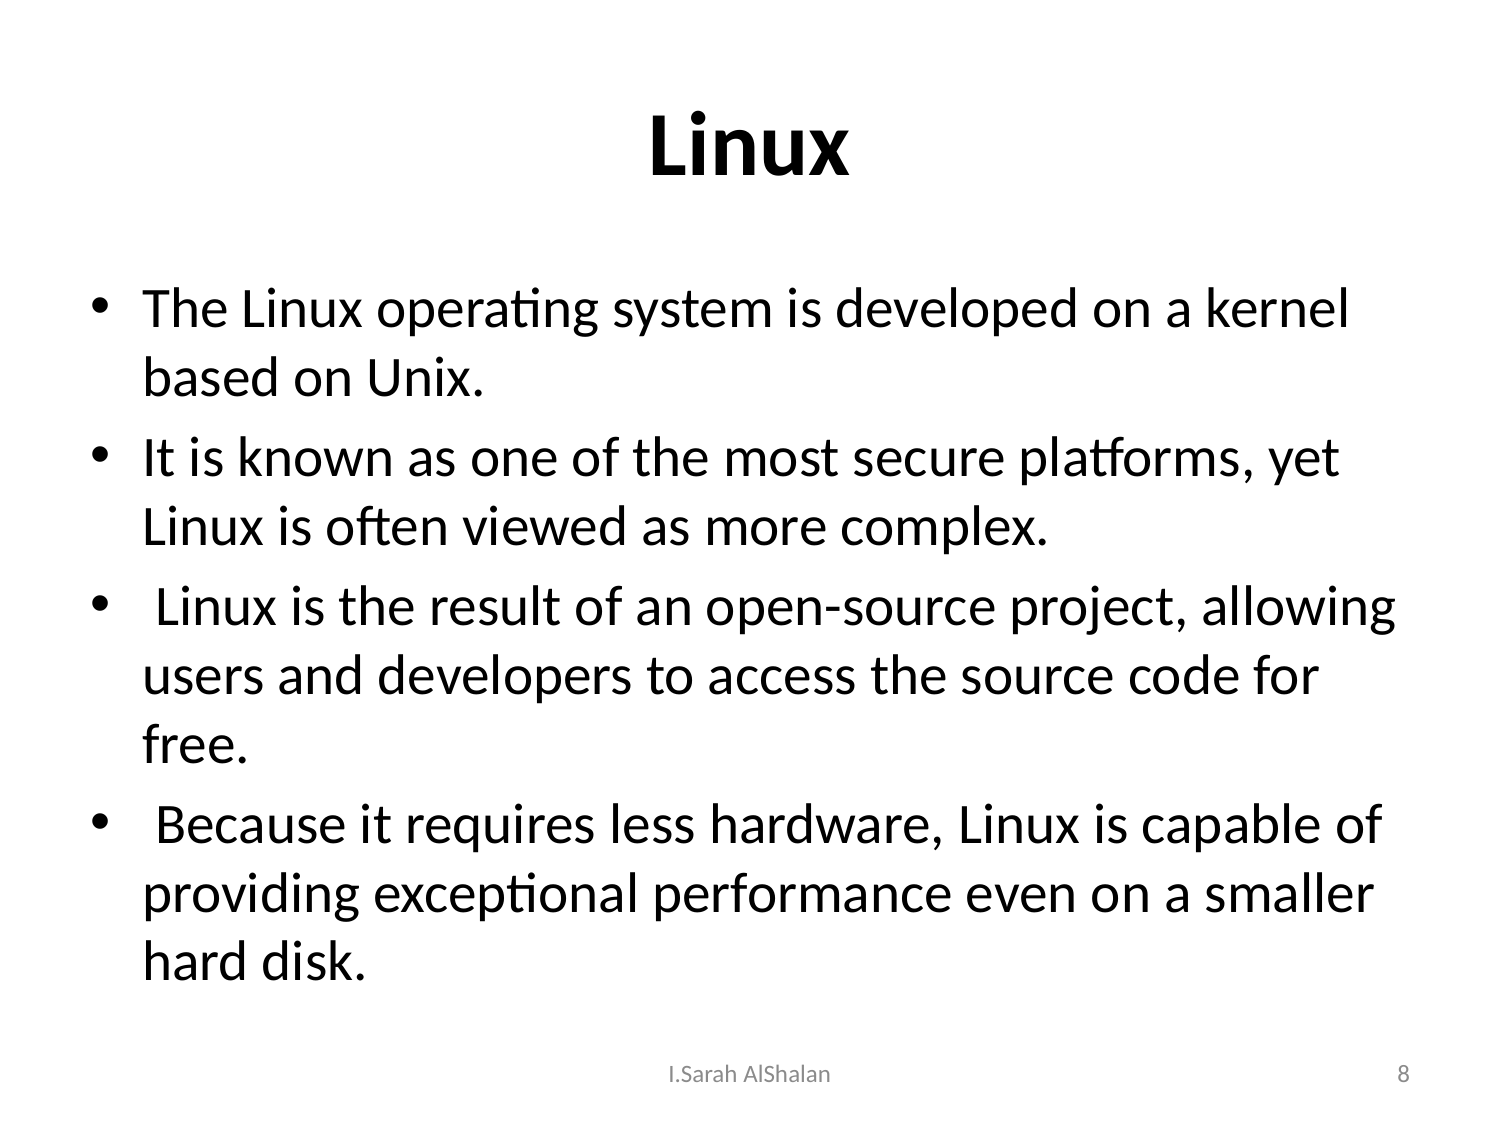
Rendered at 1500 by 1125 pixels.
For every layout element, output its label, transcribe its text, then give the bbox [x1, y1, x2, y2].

slide_number 8 [1074, 1042, 1425, 1103]
footer I.Sarah AlShalan [512, 1042, 988, 1103]
title Linux [75, 45, 1425, 233]
list The Linux operating system is developed on a kernel based on Unix. It is known as one of the most secure platforms, yet Linux is often viewed as more complex. Linux is the result of an open-source project, allowing users and developers to access the source code for free. Because it requires less hardware, Linux is capable of providing exceptional performance even on a smaller hard disk. [75, 262, 1425, 1005]
